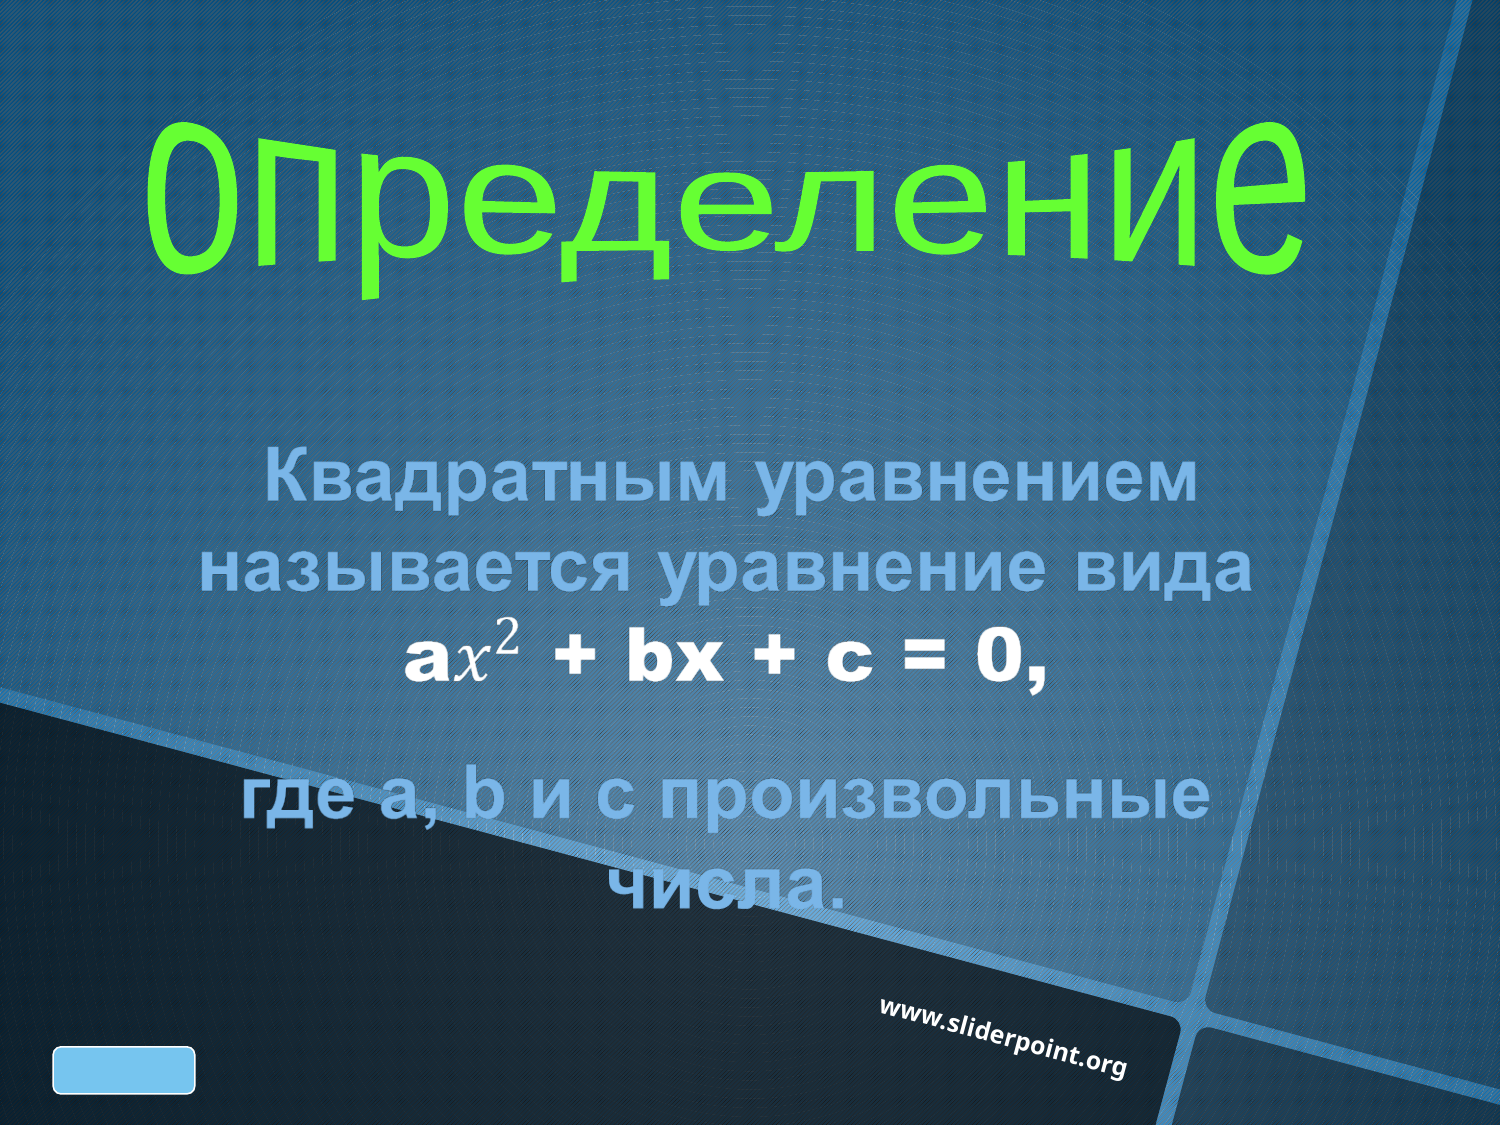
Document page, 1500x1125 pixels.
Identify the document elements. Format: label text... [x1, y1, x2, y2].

text_box [53, 1046, 195, 1094]
text_box [147, 420, 1306, 938]
footer www.sliderpoint.org [641, 916, 1149, 1096]
